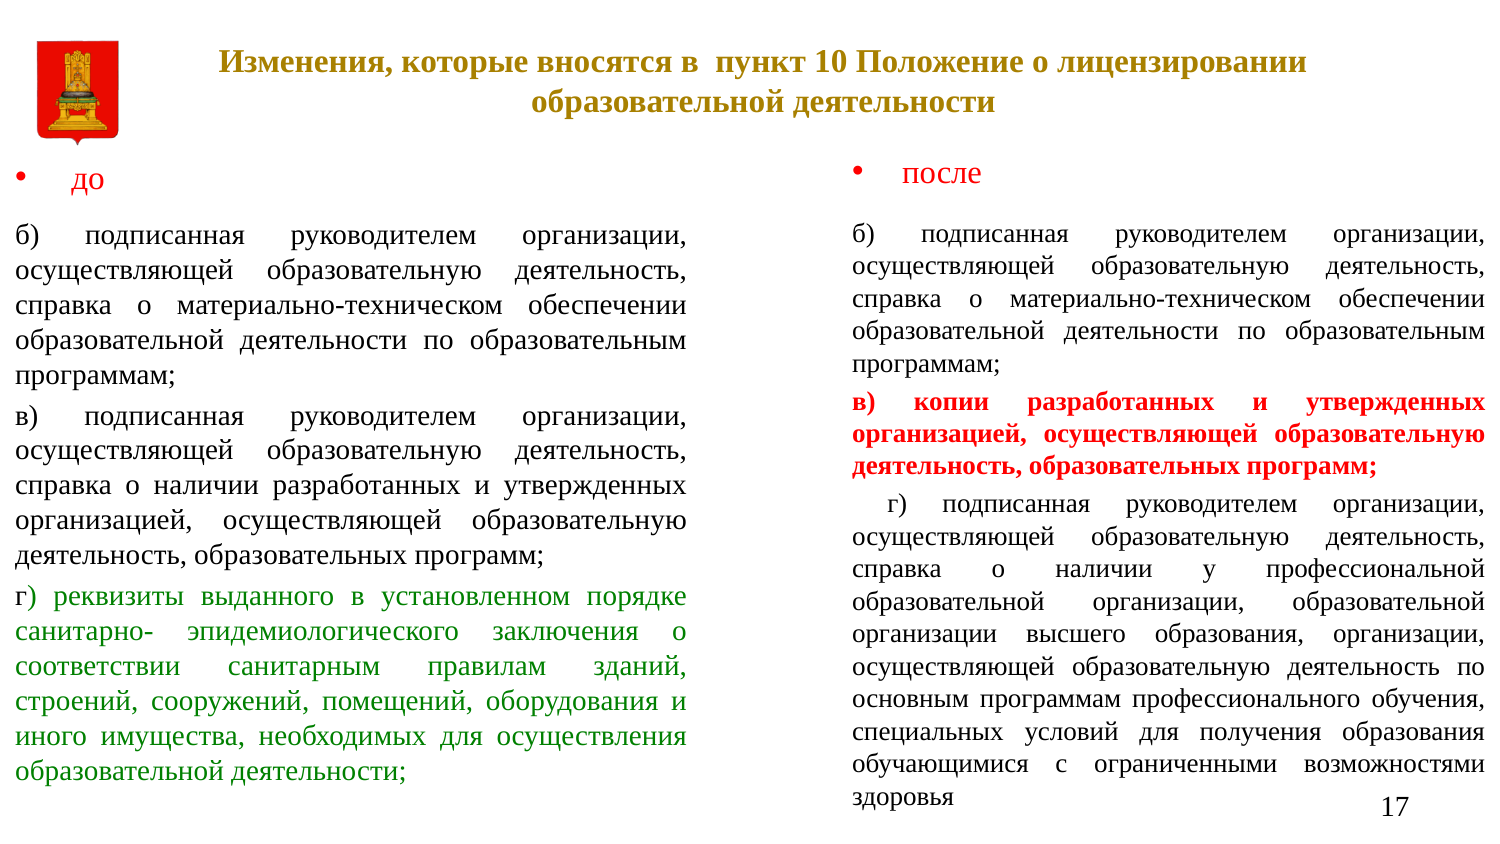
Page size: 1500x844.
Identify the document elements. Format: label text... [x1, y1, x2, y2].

list б) подписанная руководителем организации, осуществляющей образовательную деятельность, справка о материально-техническом обеспечении образовательной деятельности по образовательным программам; в) копии разработанных и утвержденных организацией, осуществляющей образовательную деятельность, образовательных программ; г) подписанная руководителем организации, осуществляющей образовательную деятельность, справка о наличии у профессиональной образовательной организации, образовательной организации высшего образования, организации, осуществляющей образовательную деятельность по основным программам профессионального обучения, специальных условий для получения образования обучающимися с ограниченными возможностями здоровья [836, 207, 1500, 754]
list после [836, 142, 1500, 198]
text_box Изменения, которые вносятся в пункт 10 Положение о лицензировании образовательной деятельности [129, 43, 1404, 115]
list до [0, 148, 663, 198]
picture [34, 34, 125, 151]
list б) подписанная руководителем организации, осуществляющей образовательную деятельность, справка о материально-техническом обеспечении образовательной деятельности по образовательным программам; в) подписанная руководителем организации, осуществляющей образовательную деятельность, справка о наличии разработанных и утвержденных организацией, осуществляющей образовательную деятельность, образовательных программ; г) реквизиты выданного в установленном порядке санитарно- эпидемиологического заключения о соответствии санитарным правилам зданий, строений, сооружений, помещений, оборудования и иного имущества, необходимых для осуществления образовательной деятельности; [0, 207, 703, 754]
slide_number 17 [1074, 782, 1425, 827]
